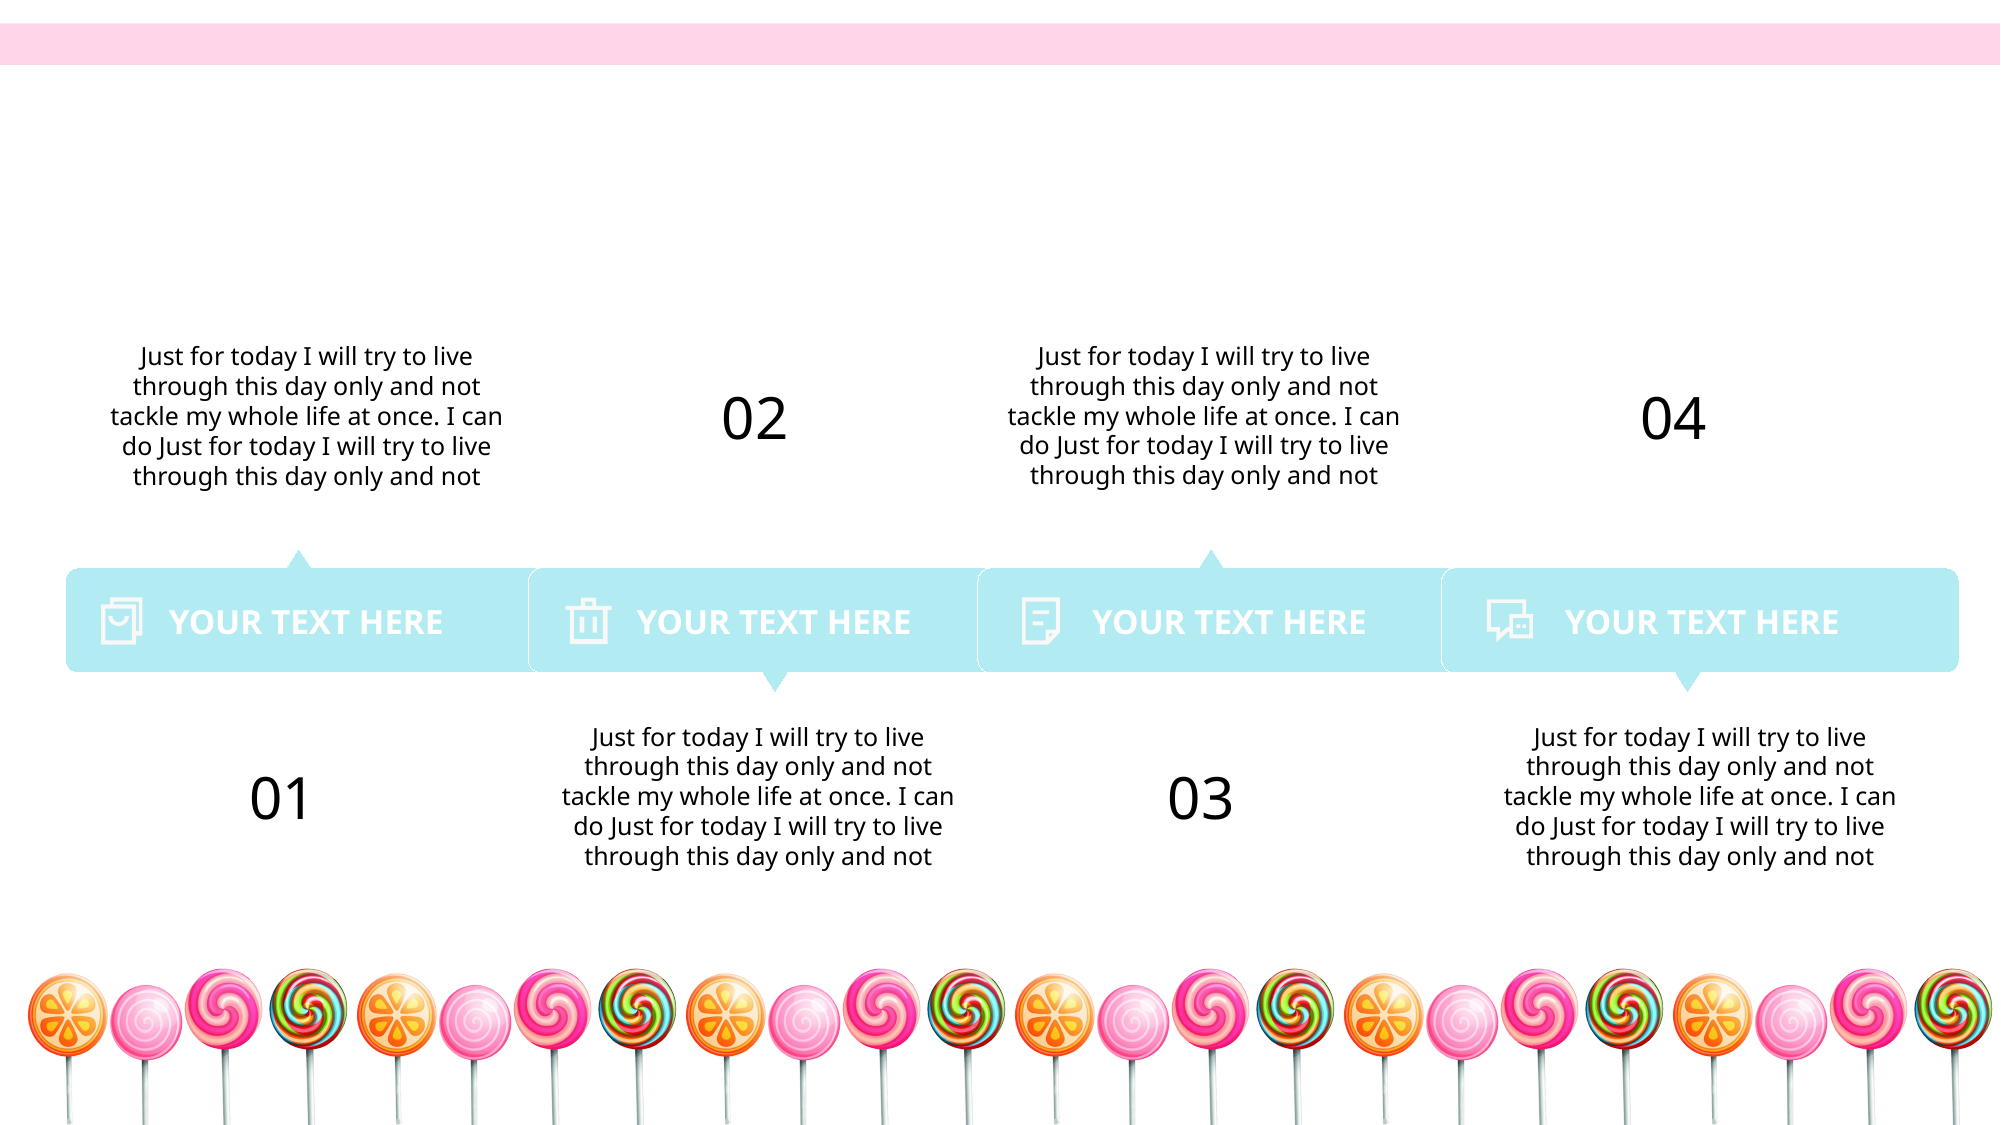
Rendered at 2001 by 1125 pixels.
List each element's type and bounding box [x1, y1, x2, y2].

text_box [0, 22, 2000, 66]
text_box [25, 953, 2000, 1125]
text_box [65, 332, 1960, 881]
